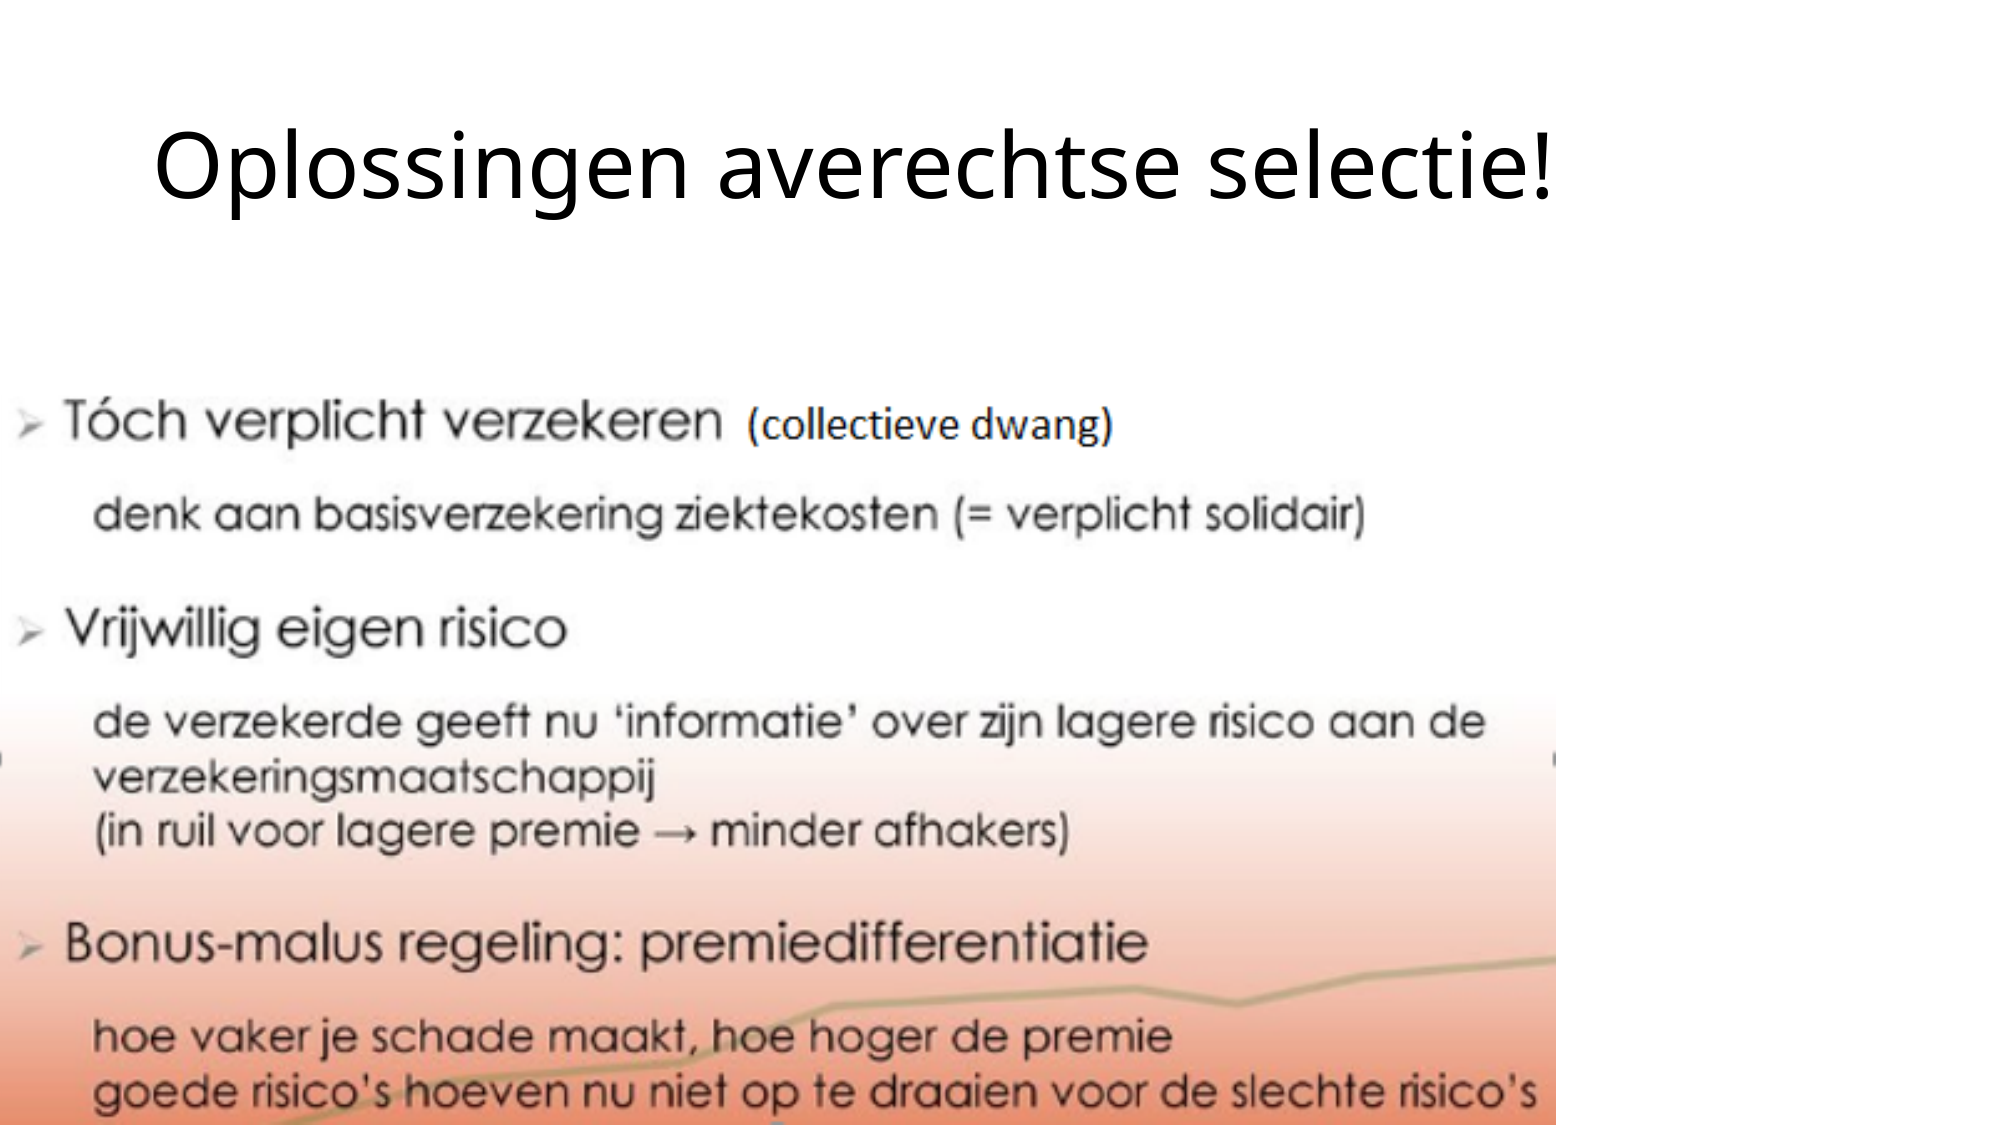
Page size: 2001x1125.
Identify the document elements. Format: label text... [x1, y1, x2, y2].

title Oplossingen averechtse selectie! [137, 59, 1863, 278]
picture [0, 395, 1556, 1125]
